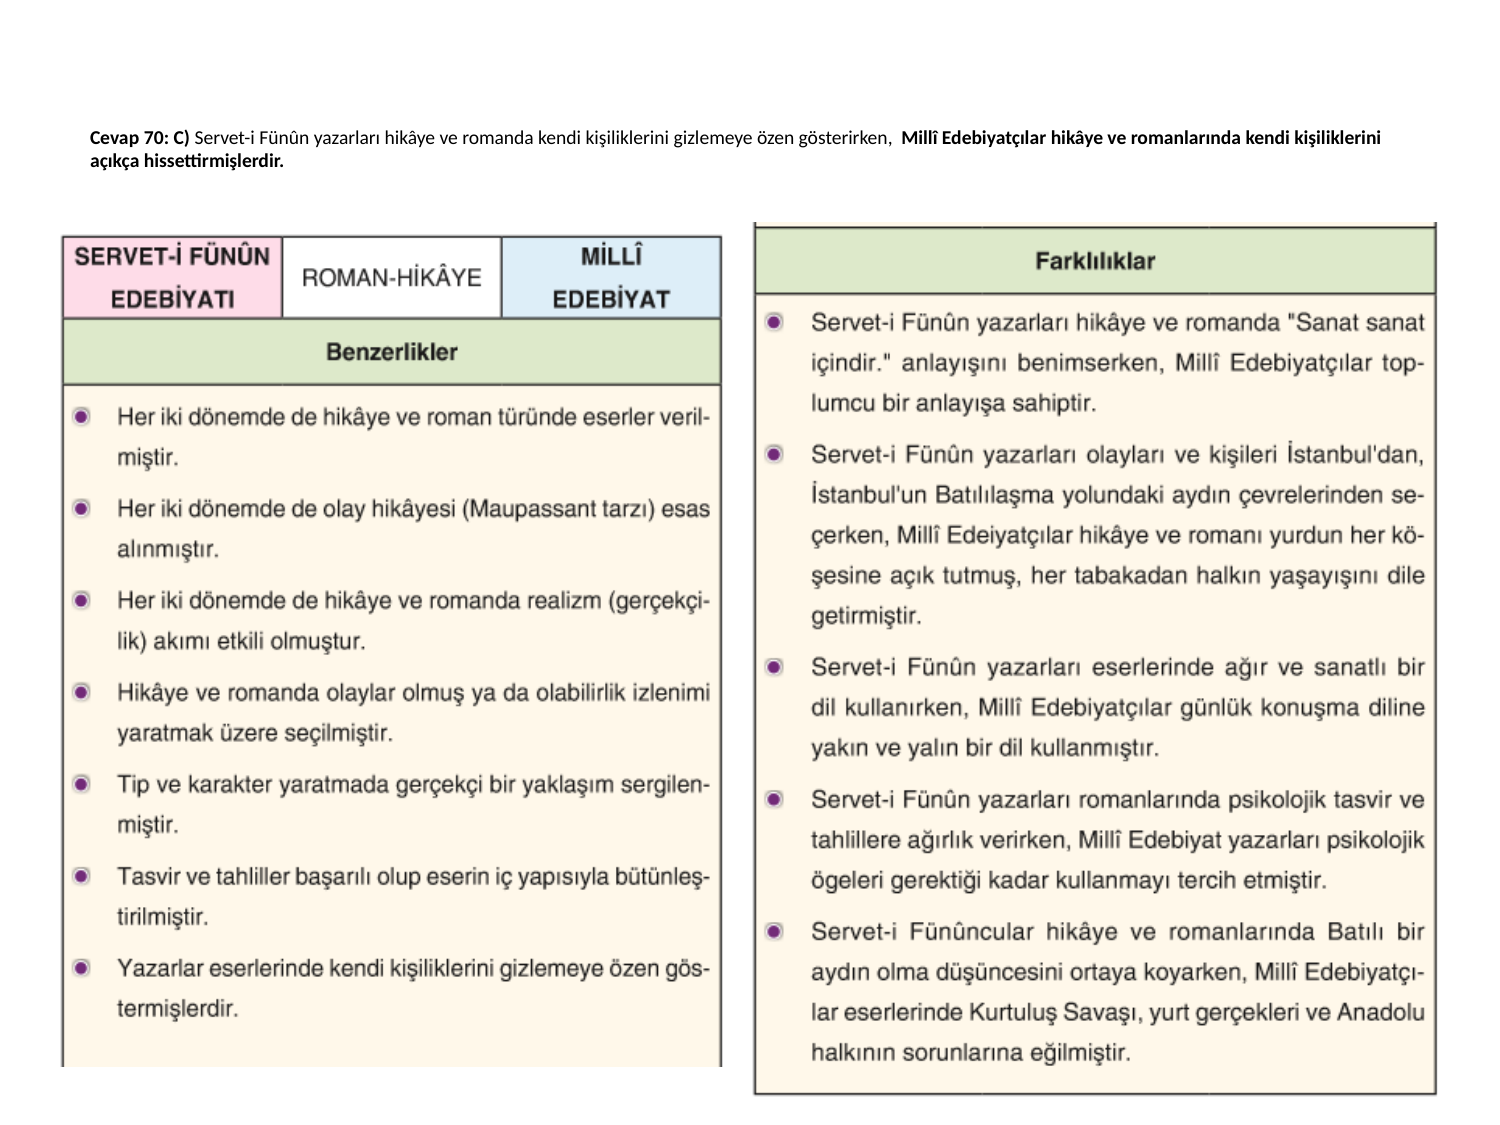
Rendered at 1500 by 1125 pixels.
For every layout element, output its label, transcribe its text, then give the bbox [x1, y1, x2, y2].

picture [749, 222, 1442, 1103]
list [58, 222, 727, 1067]
title Cevap 70: C) Servet-i Fünûn yazarları hikâye ve romanda kendi kişiliklerini gizlemeye özen gösterirken, Millî Edebiyatçılar hikâye ve romanlarında kendi kişiliklerini açıkça hissettirmişlerdir. [75, 45, 1425, 233]
